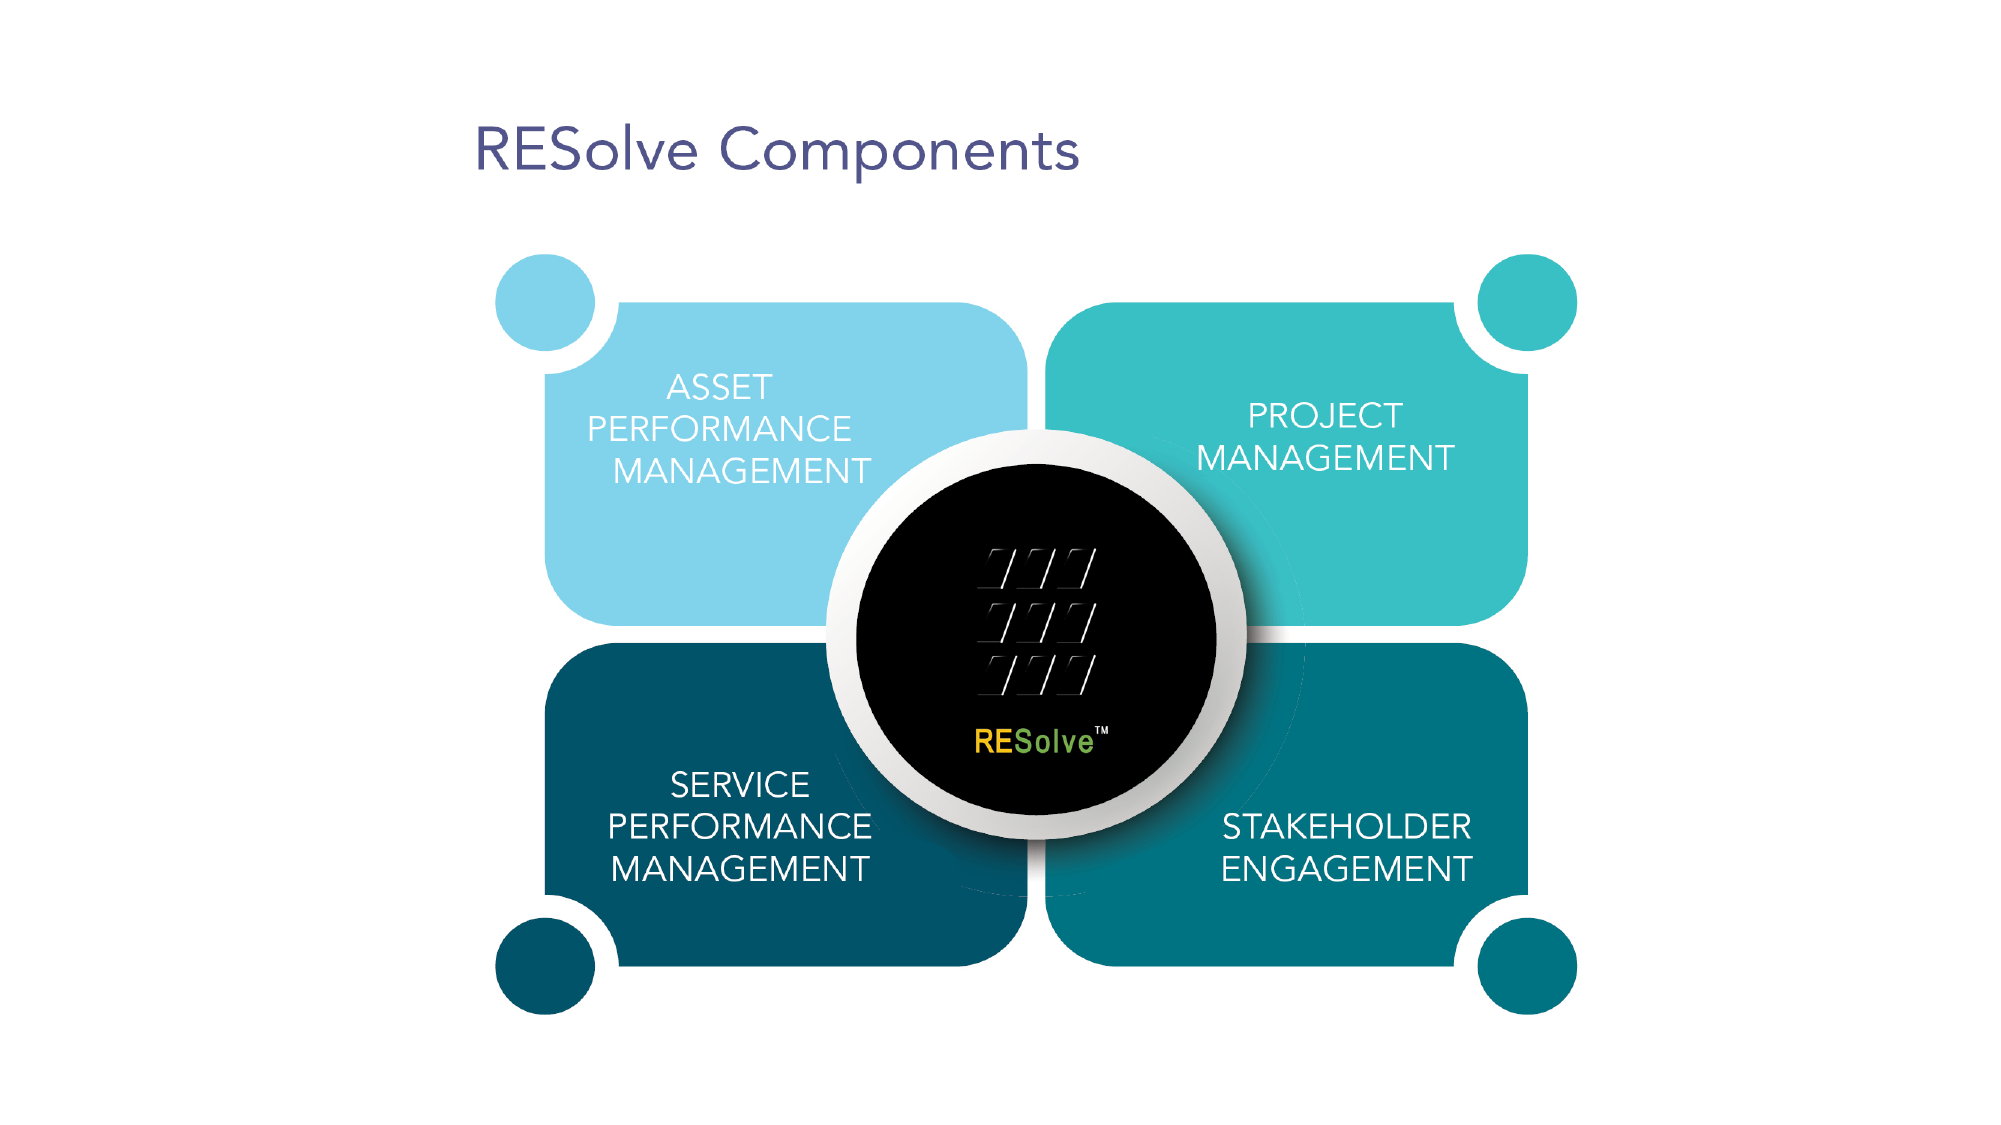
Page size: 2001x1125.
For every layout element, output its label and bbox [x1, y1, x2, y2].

picture [472, 110, 1657, 1015]
